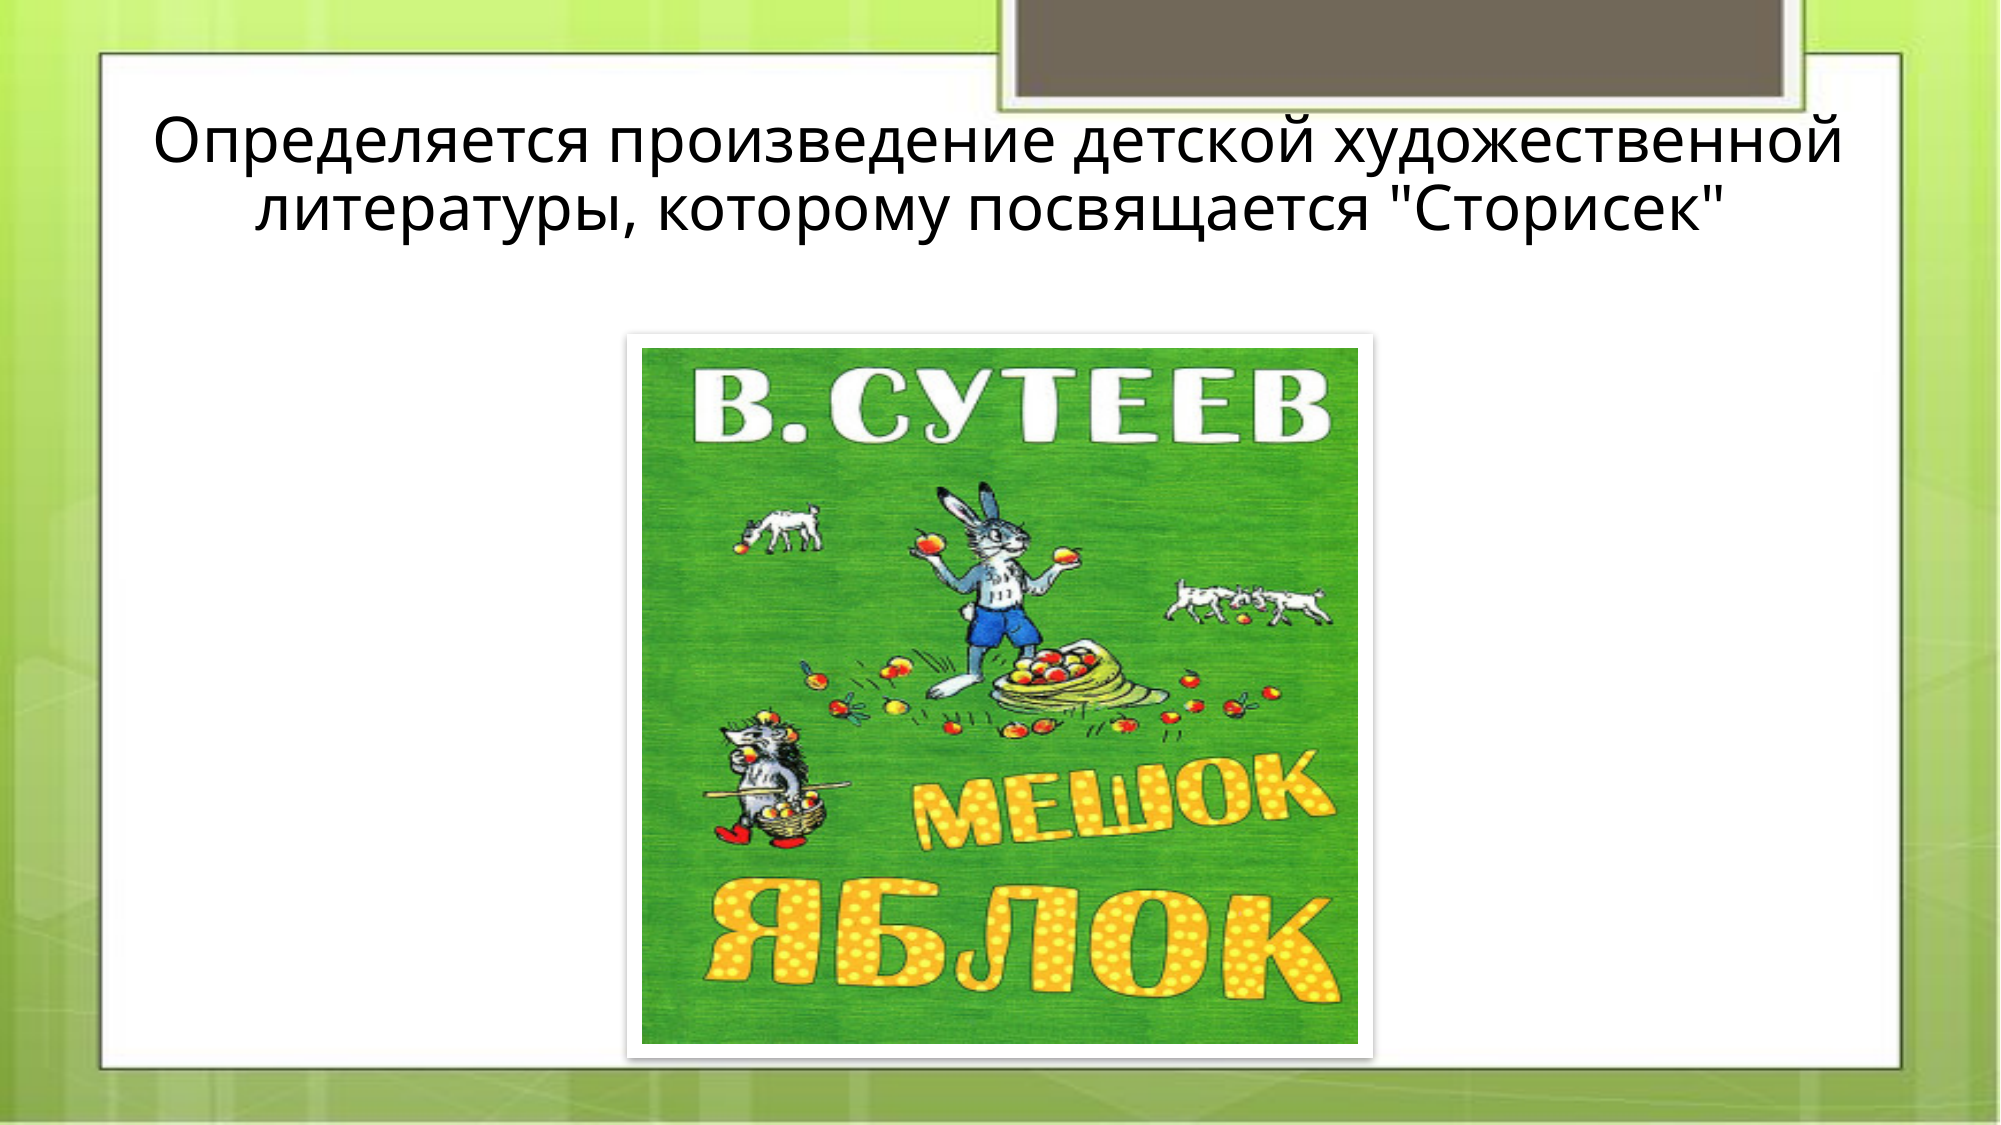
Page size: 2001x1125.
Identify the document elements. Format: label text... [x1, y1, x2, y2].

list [641, 348, 1359, 1044]
picture [0, 0, 2001, 1125]
title Определяется произведение детской художественной литературы, которому посвящается "Сторисек" [137, 67, 1863, 285]
